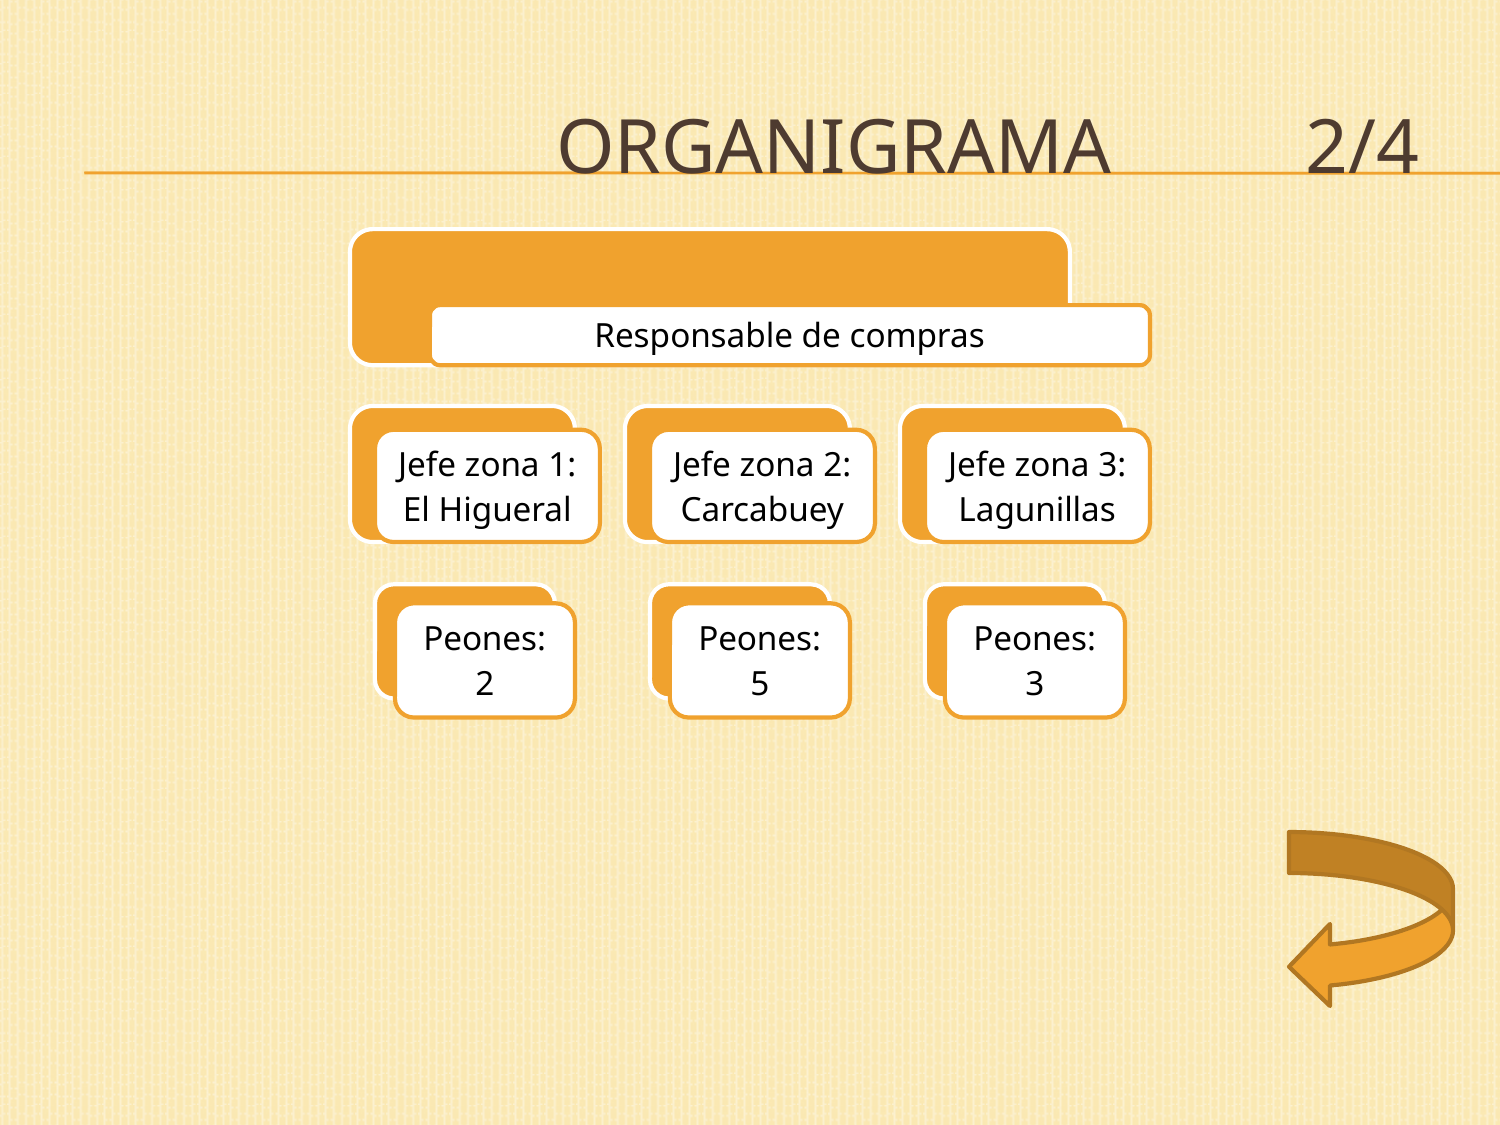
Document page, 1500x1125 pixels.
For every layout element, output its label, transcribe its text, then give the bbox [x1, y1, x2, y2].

text_box [1286, 829, 1456, 1008]
title Organigrama 2/4 [49, 75, 1475, 213]
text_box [249, 228, 1251, 897]
